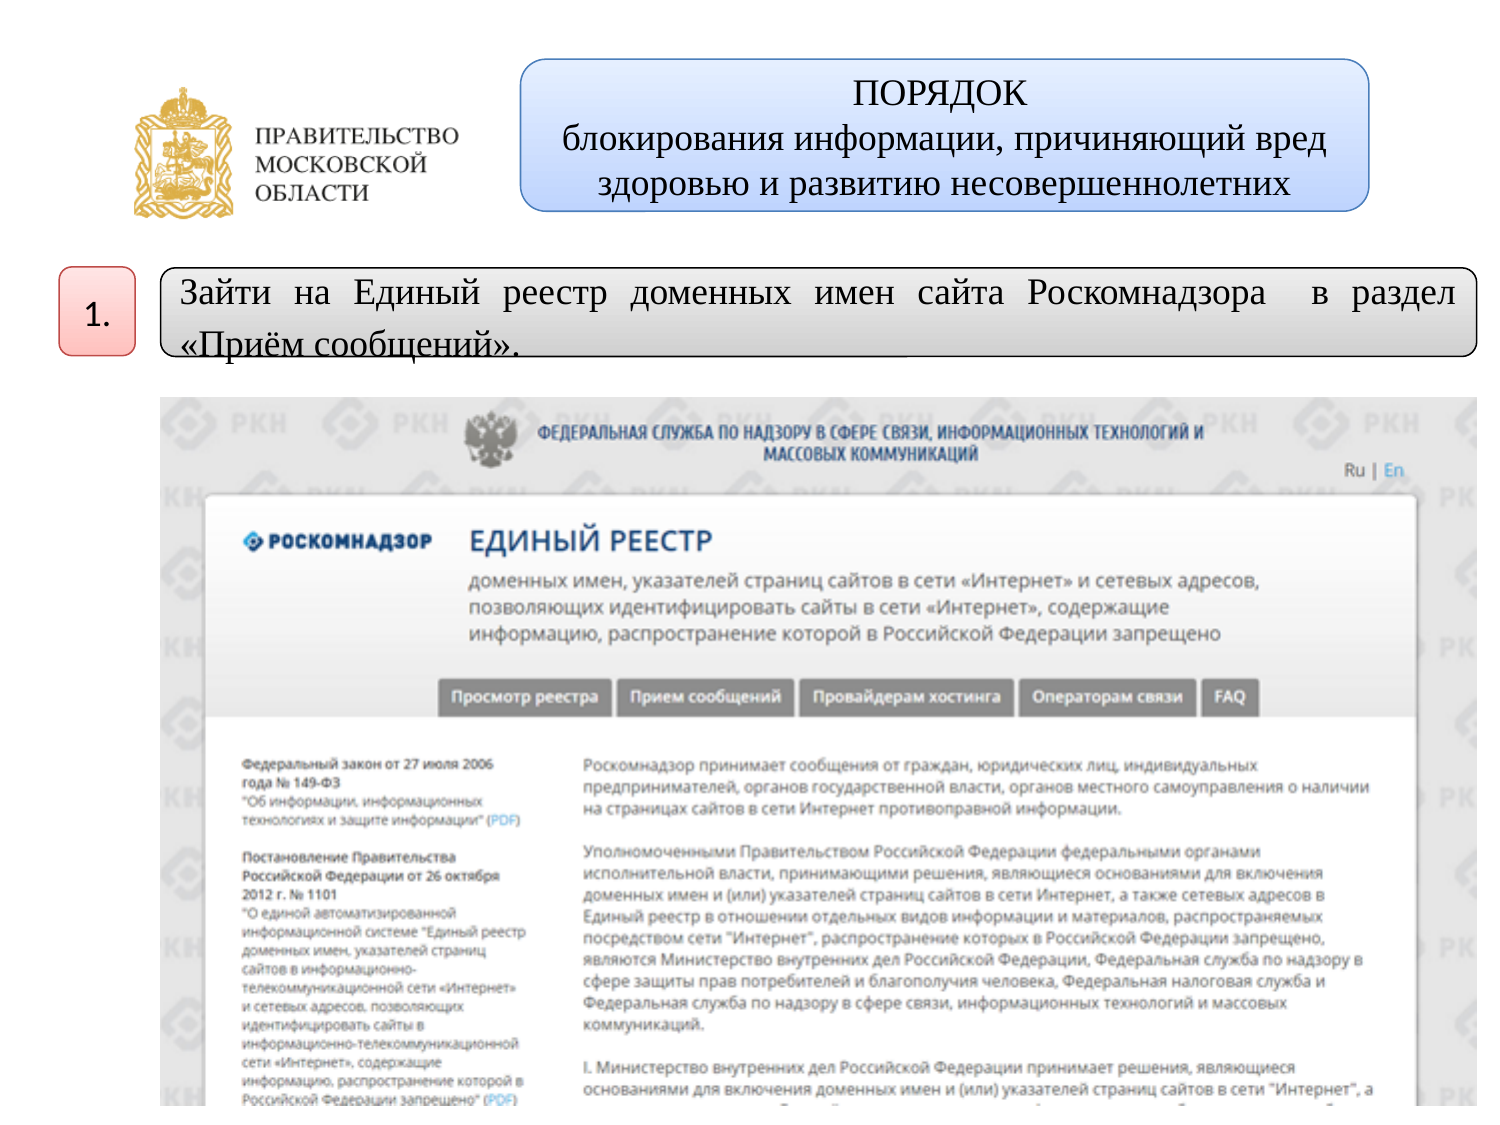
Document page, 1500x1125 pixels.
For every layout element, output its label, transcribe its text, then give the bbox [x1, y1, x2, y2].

text_box 1. [59, 273, 136, 356]
picture [41, 39, 521, 265]
picture [160, 396, 1477, 1106]
text_box Зайти на Единый реестр доменных имен сайта Роскомнадзора в раздел «Приём сообщений». [160, 267, 1477, 357]
text_box ПОРЯДОК блокирования информации, причиняющий вред здоровью и развитию несовершеннолетних [525, 59, 1369, 212]
